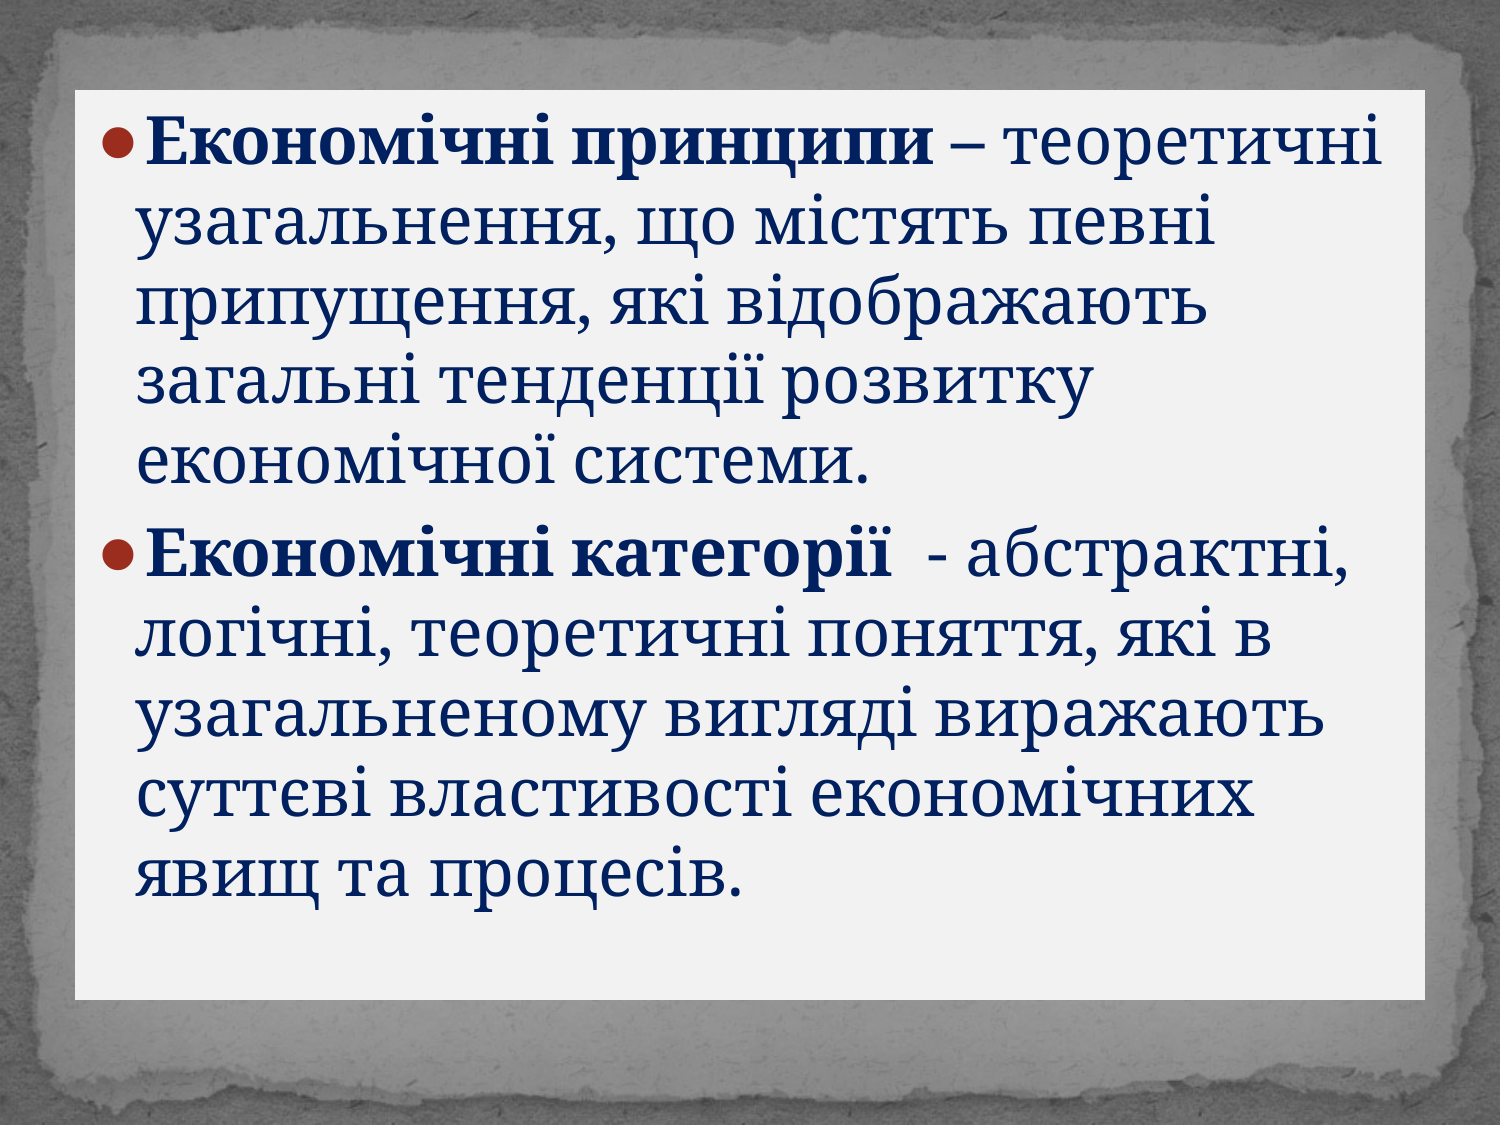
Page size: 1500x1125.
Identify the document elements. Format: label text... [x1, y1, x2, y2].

list Економічні принципи – теоретичні узагальнення, що містять певні припущення, які відображають загальні тенденції розвитку економічної системи. Економічні категорії - абстрактні, логічні, теоретичні поняття, які в узагальненому вигляді виражають суттєві властивості економічних явищ та процесів. [75, 90, 1425, 1000]
picture [0, 0, 1500, 1125]
